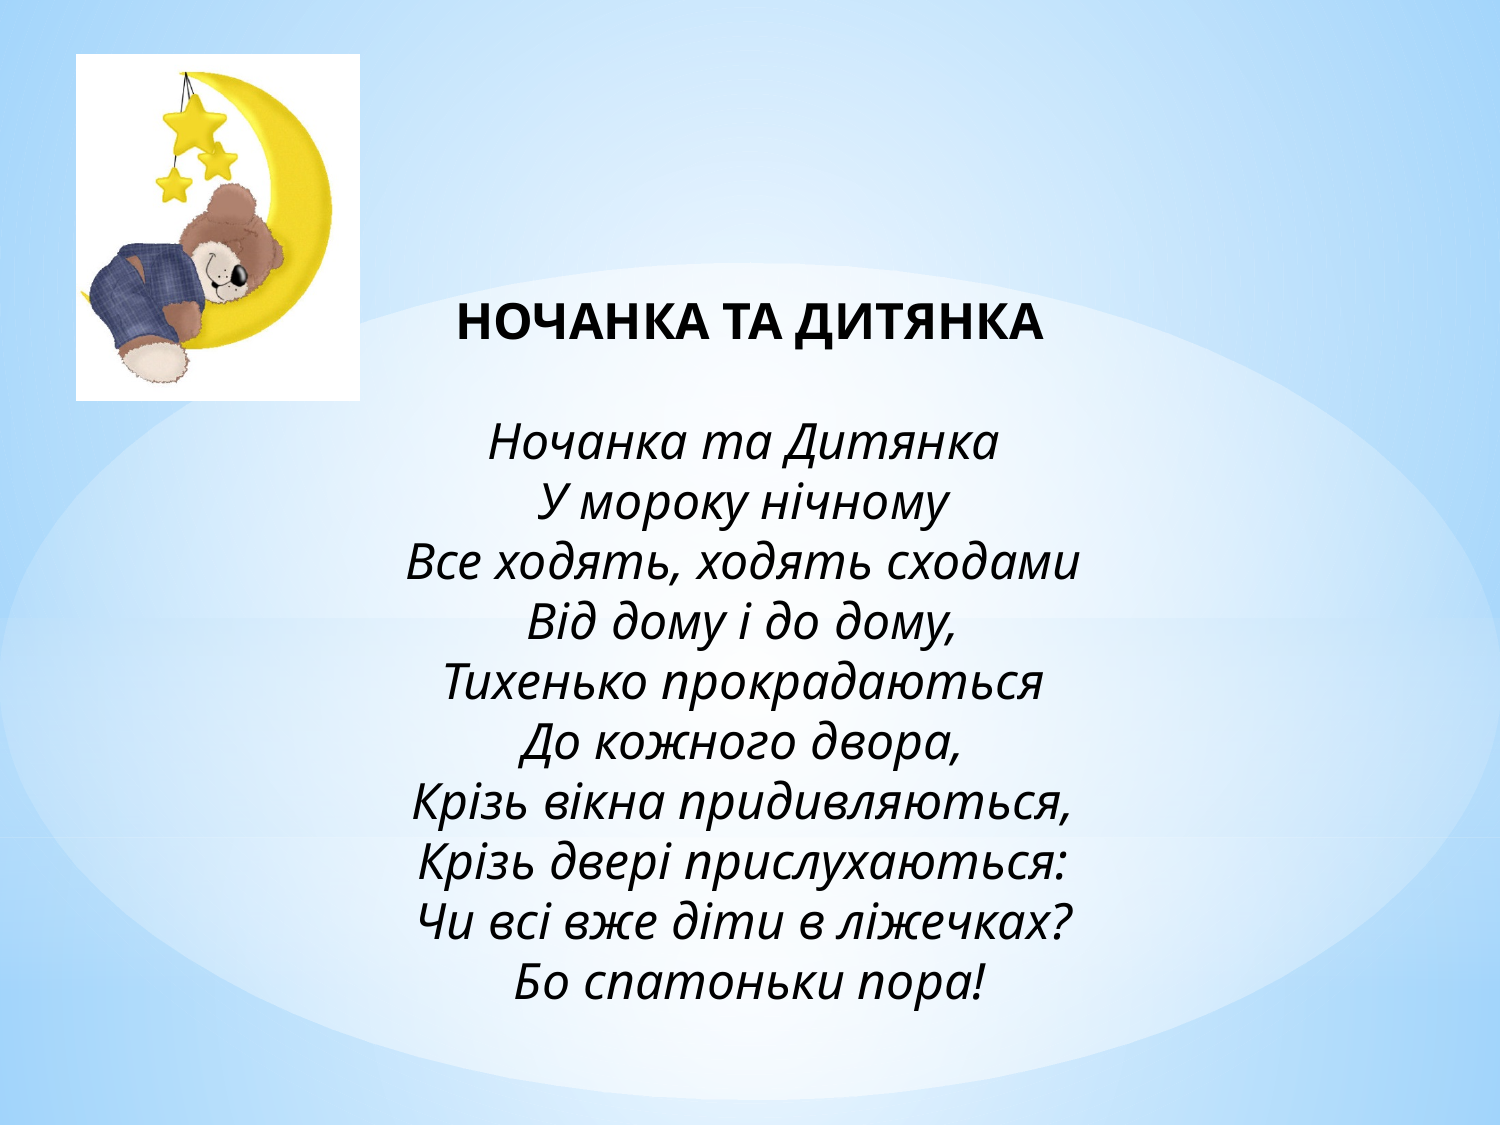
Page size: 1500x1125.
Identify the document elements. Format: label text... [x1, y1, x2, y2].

text_box НОЧАНКА ТА ДИТЯНКА Ночанка та Дитянка У мороку нічному Все ходять, ходять сходами Від дому і до дому, Тихенько прокрадаються До кожного двора, Крізь вікна придивляються, Крізь двері прислухаються: Чи всі вже діти в ліжечках? Бо спатоньки пора! [374, 282, 1125, 1077]
picture [76, 54, 360, 401]
